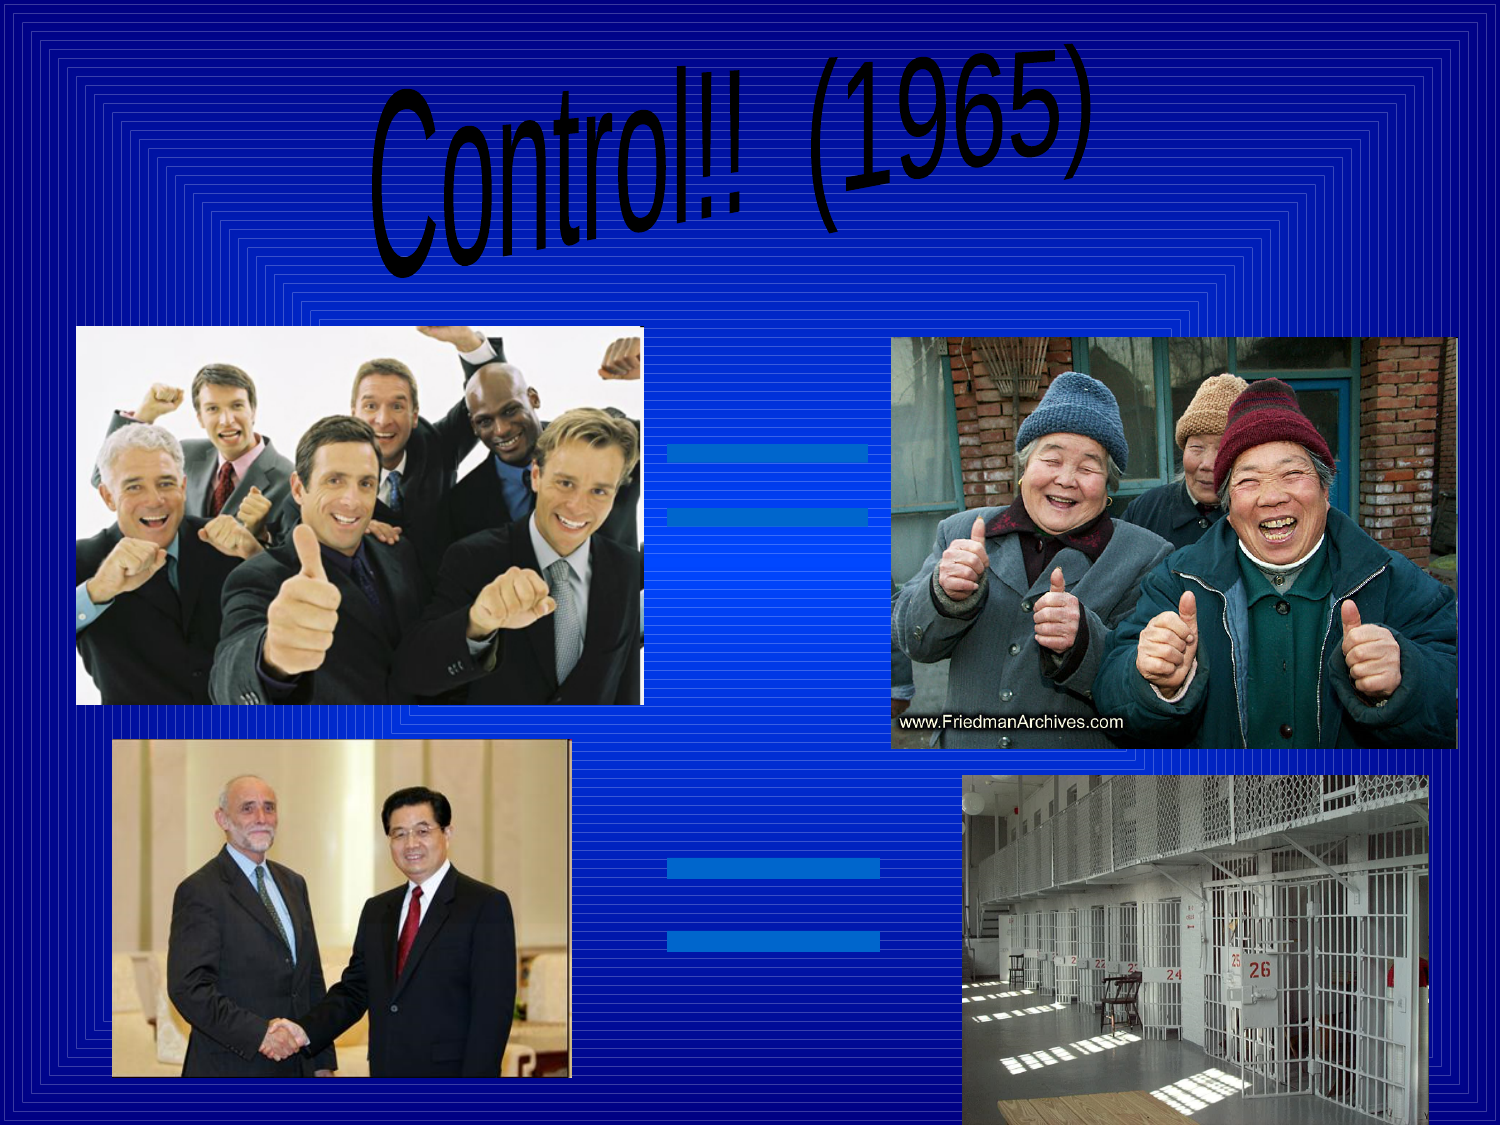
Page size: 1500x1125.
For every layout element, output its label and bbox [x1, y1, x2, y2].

picture [76, 326, 644, 705]
picture [962, 774, 1430, 1125]
picture [891, 337, 1458, 750]
picture [111, 739, 573, 1078]
